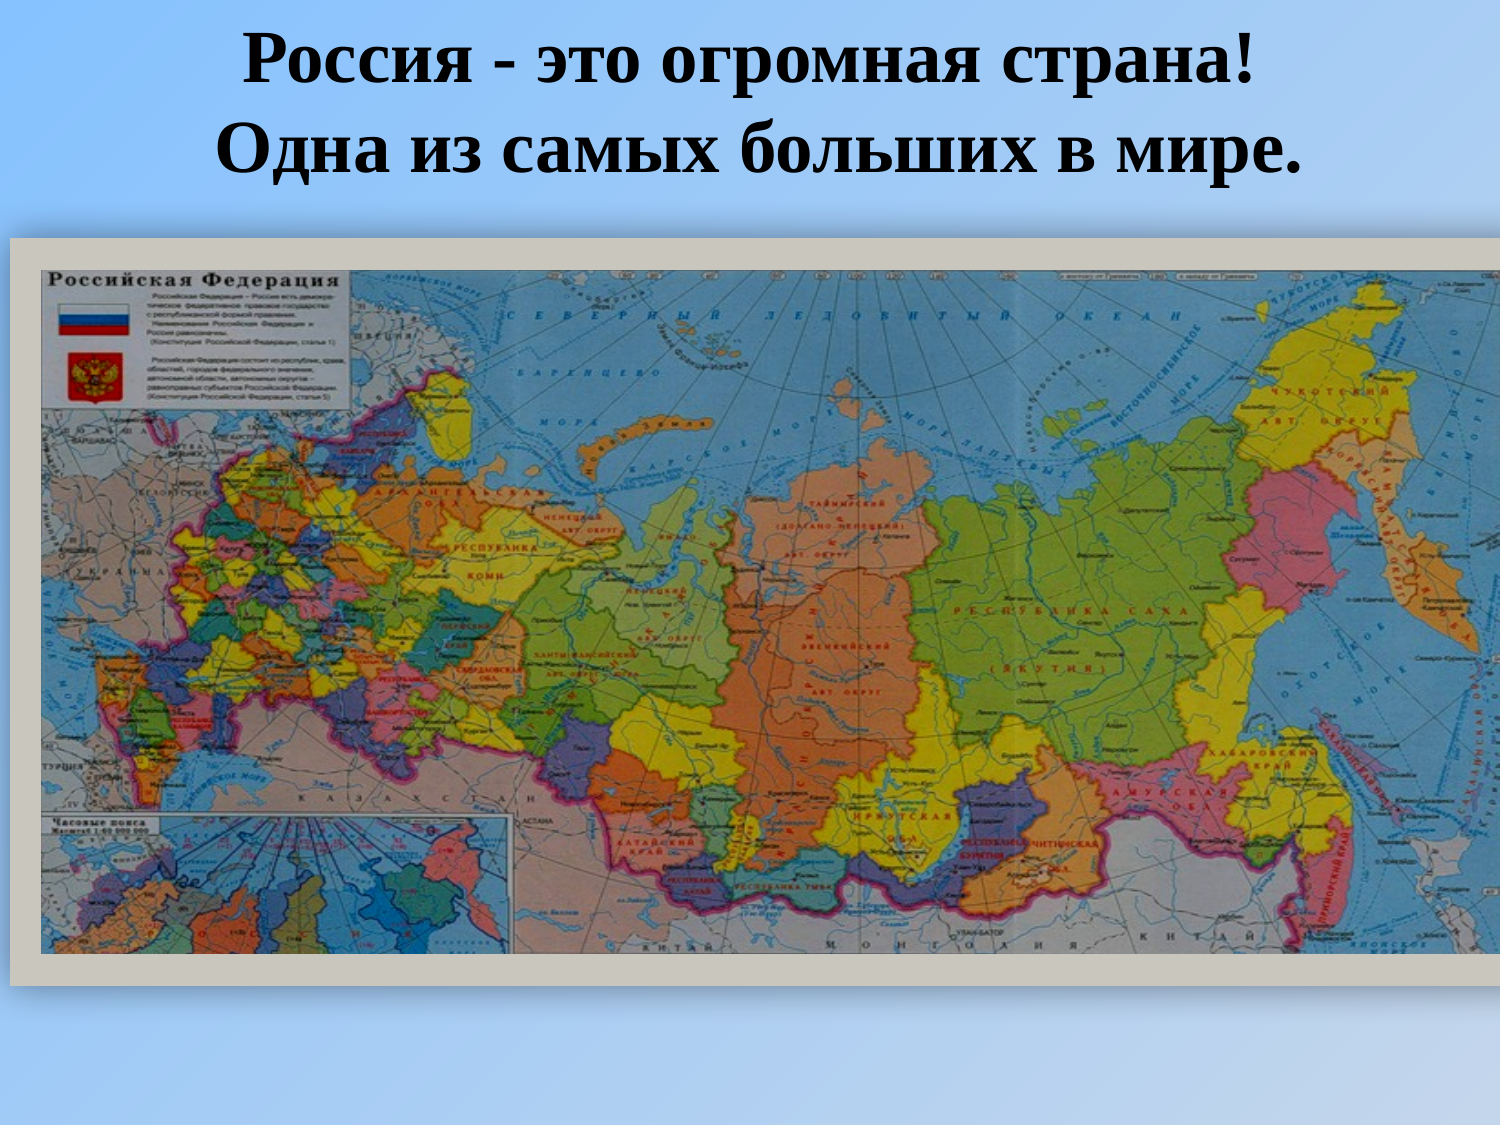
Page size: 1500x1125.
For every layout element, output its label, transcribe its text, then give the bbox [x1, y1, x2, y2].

picture [41, 269, 1500, 955]
text_box Россия - это огромная страна! Одна из самых больших в мире. [0, 0, 1500, 195]
